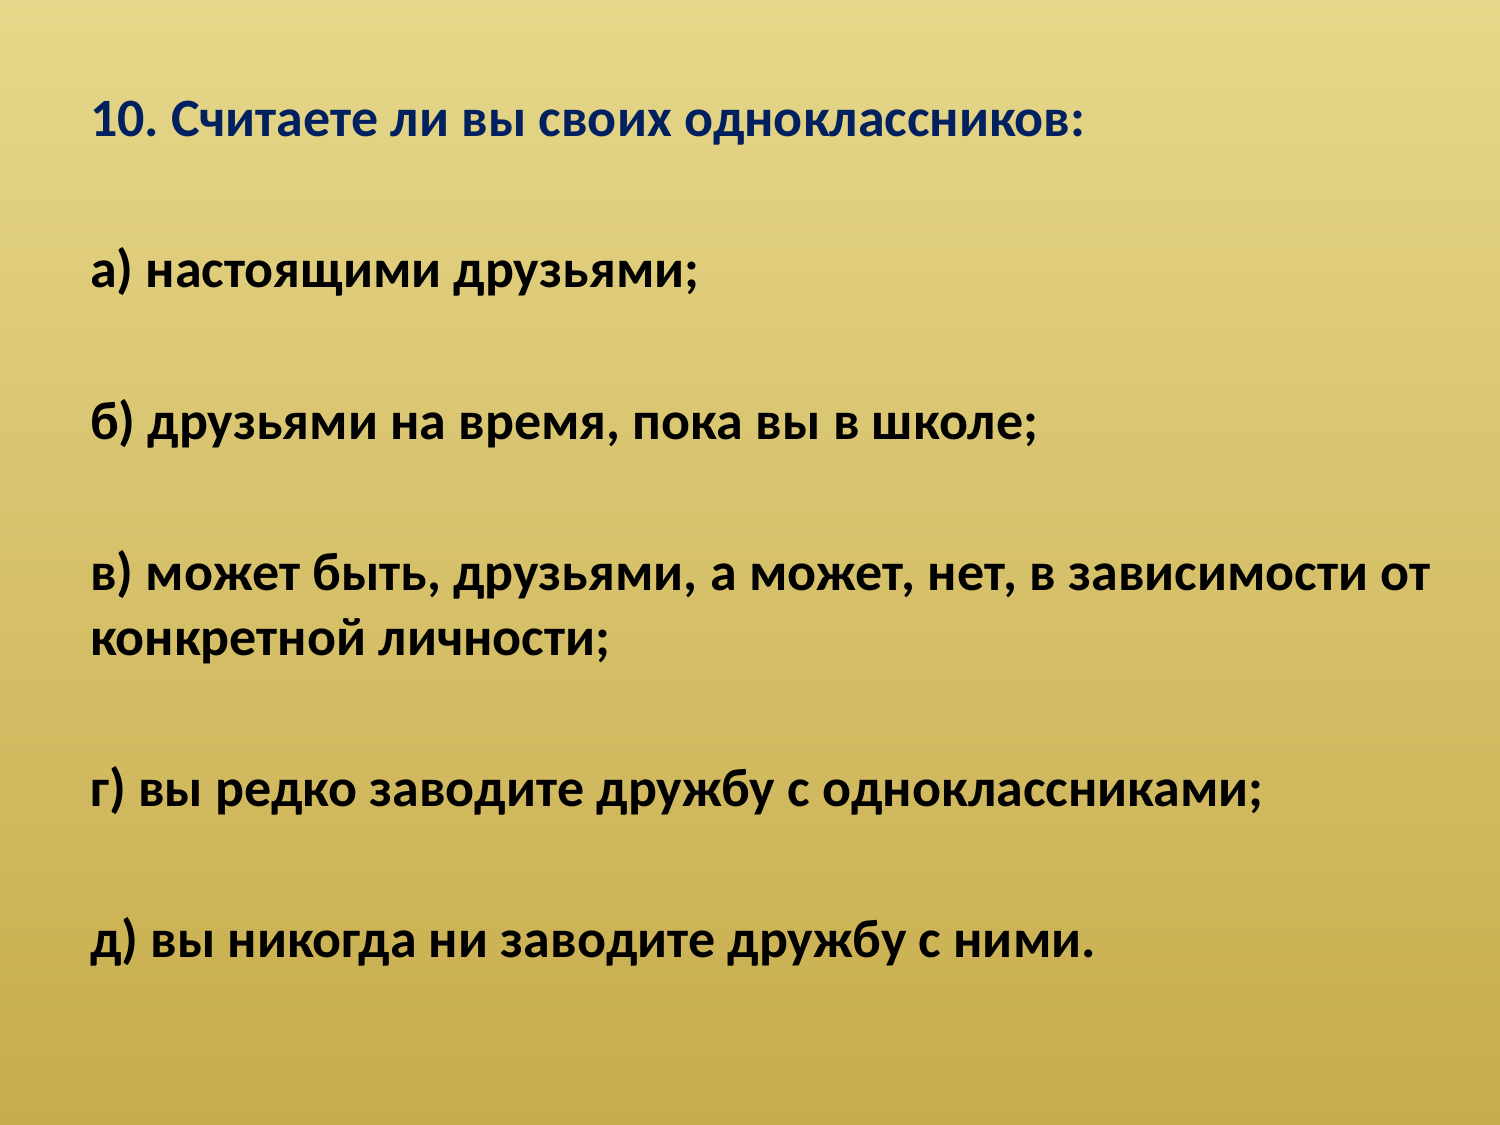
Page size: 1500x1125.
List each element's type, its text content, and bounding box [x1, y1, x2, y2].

subtitle 10. Считаете ли вы своих одноклассников: а) настоящими друзьями; б) друзьями на время, пока вы в школе; в) может быть, друзьями, а может, нет, в зависимости от конкретной личности; г) вы редко заводите дружбу с одноклассниками; д) вы никогда ни заводите дружбу с ними. [75, 75, 1463, 1063]
